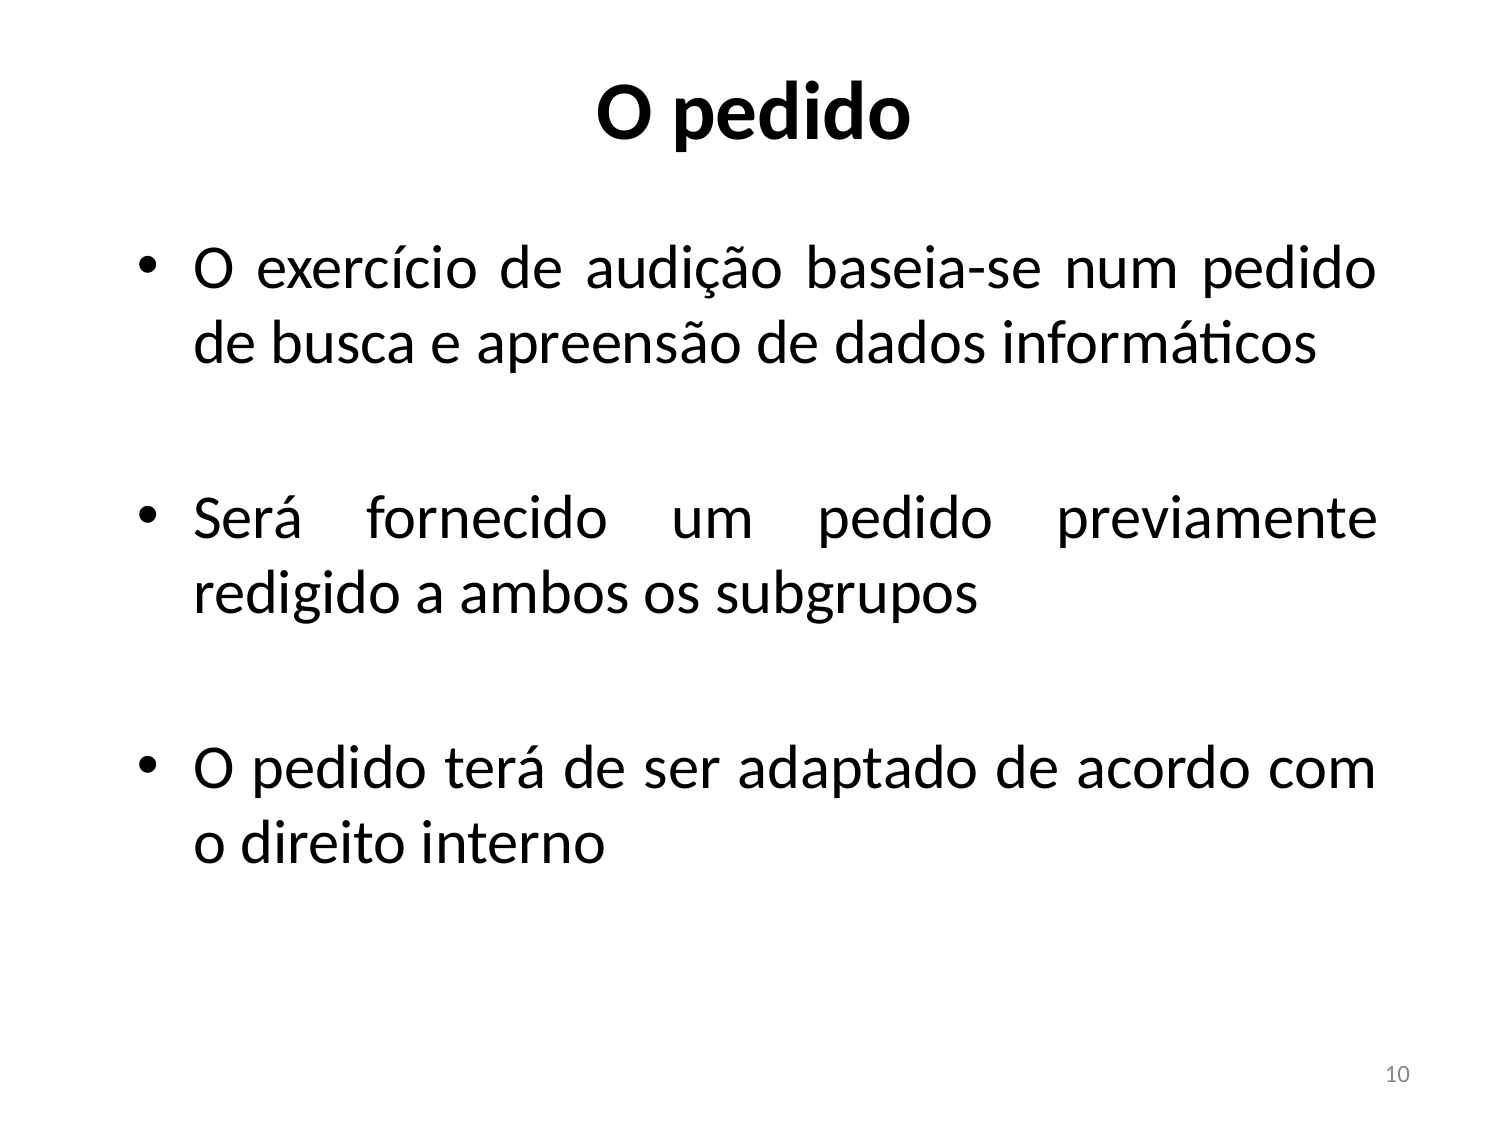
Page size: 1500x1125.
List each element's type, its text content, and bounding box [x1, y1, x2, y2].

slide_number 10 [1074, 1042, 1425, 1103]
text_box O exercício de audição baseia-se num pedido de busca e apreensão de dados informáticos Será fornecido um pedido previamente redigido a ambos os subgrupos O pedido terá de ser adaptado de acordo com o direito interno [122, 218, 1394, 1043]
text_box O pedido [299, 37, 1200, 189]
